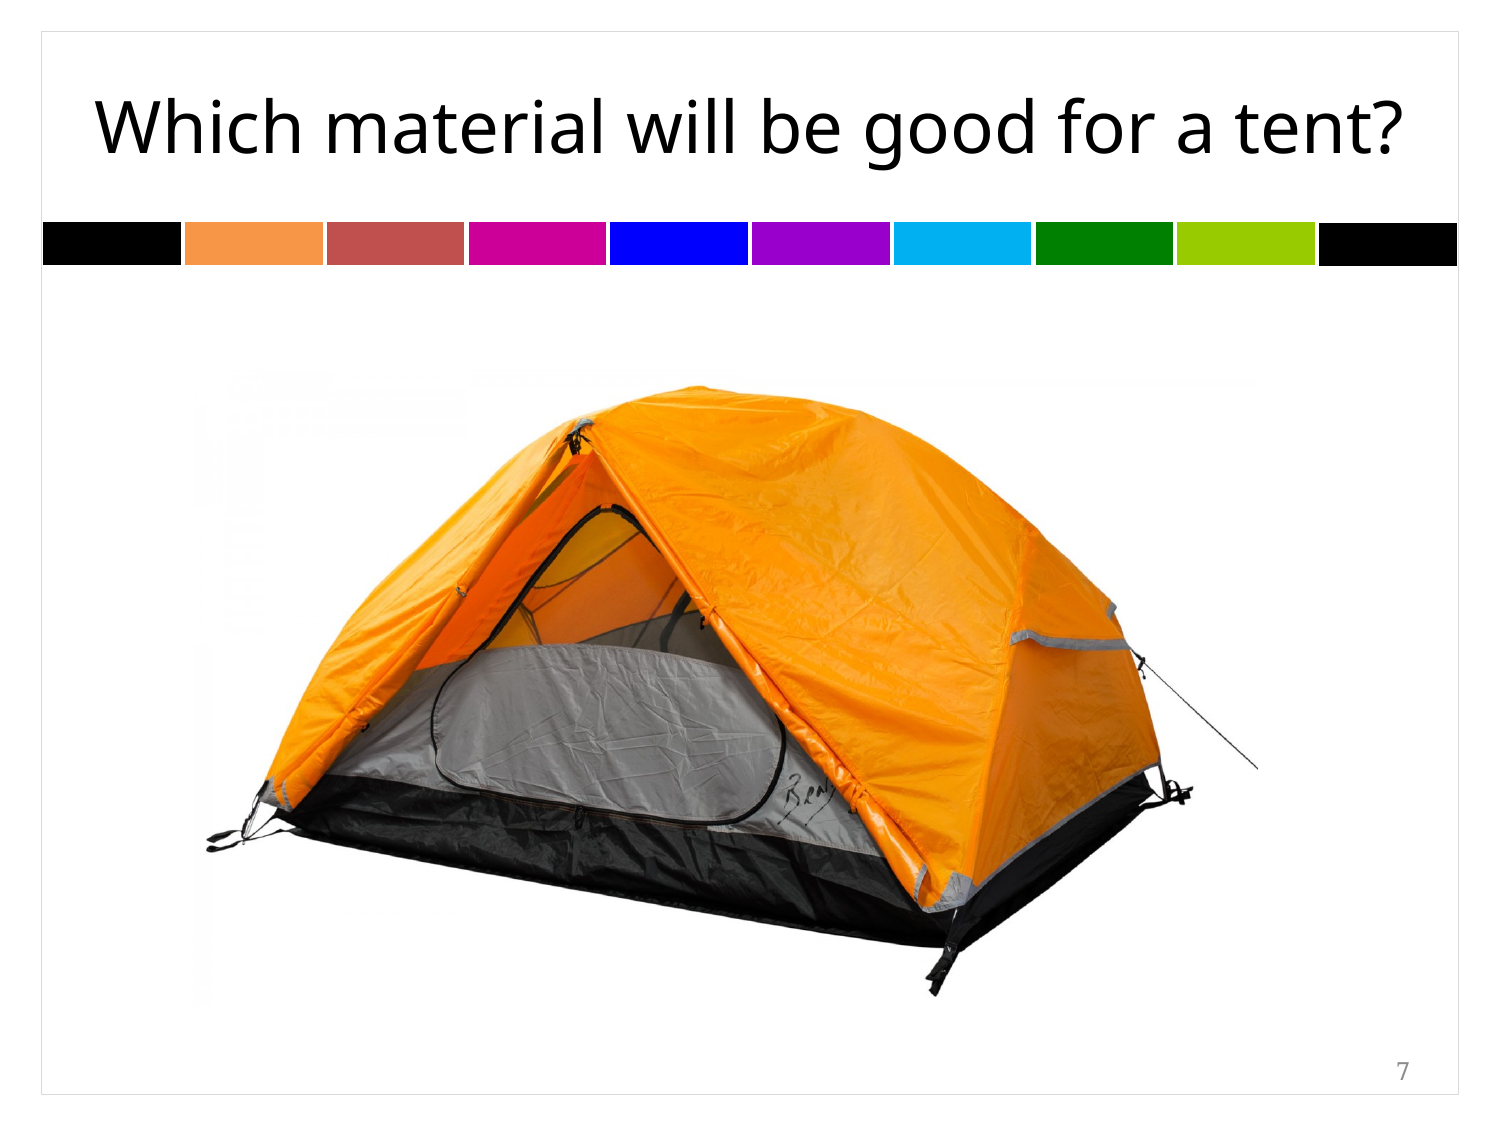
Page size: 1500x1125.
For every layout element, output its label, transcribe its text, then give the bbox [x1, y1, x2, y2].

title Which material will be good for a tent? [75, 30, 1425, 219]
slide_number 7 [1074, 1042, 1425, 1103]
picture [194, 323, 1259, 1034]
